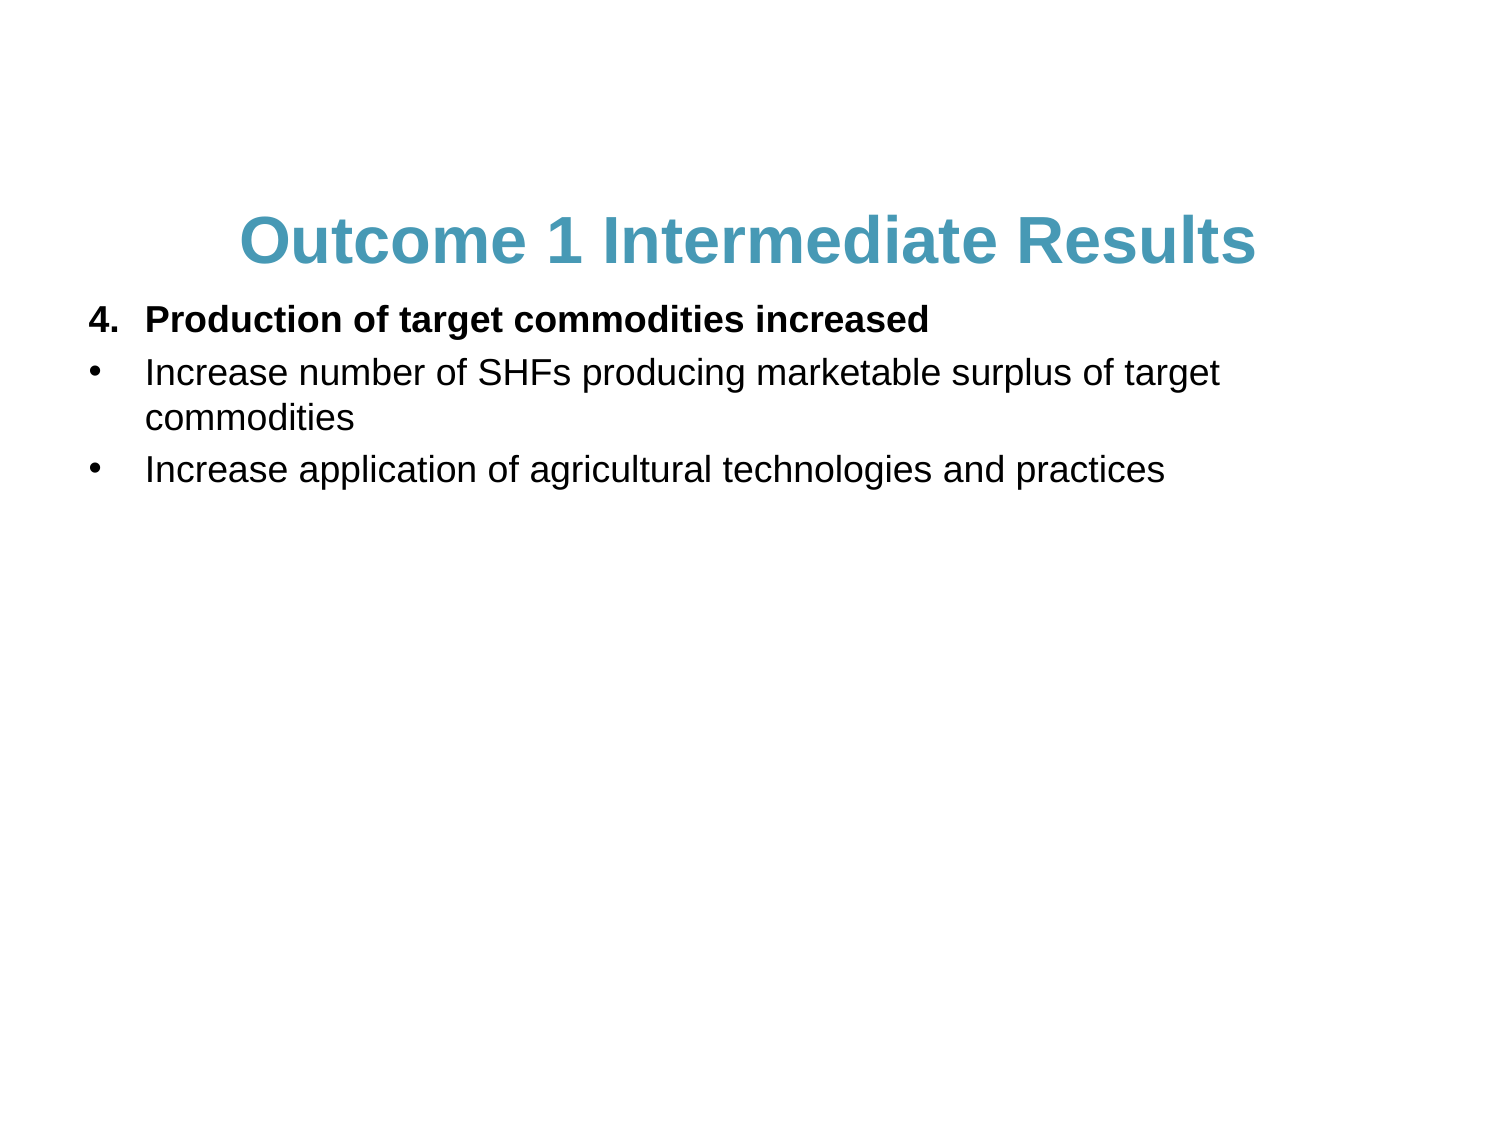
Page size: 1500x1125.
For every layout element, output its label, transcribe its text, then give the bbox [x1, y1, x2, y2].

title Outcome 1 Intermediate Results [73, 189, 1424, 288]
list Production of target commodities increased Increase number of SHFs producing marketable surplus of target commodities Increase application of agricultural technologies and practices [73, 287, 1395, 918]
